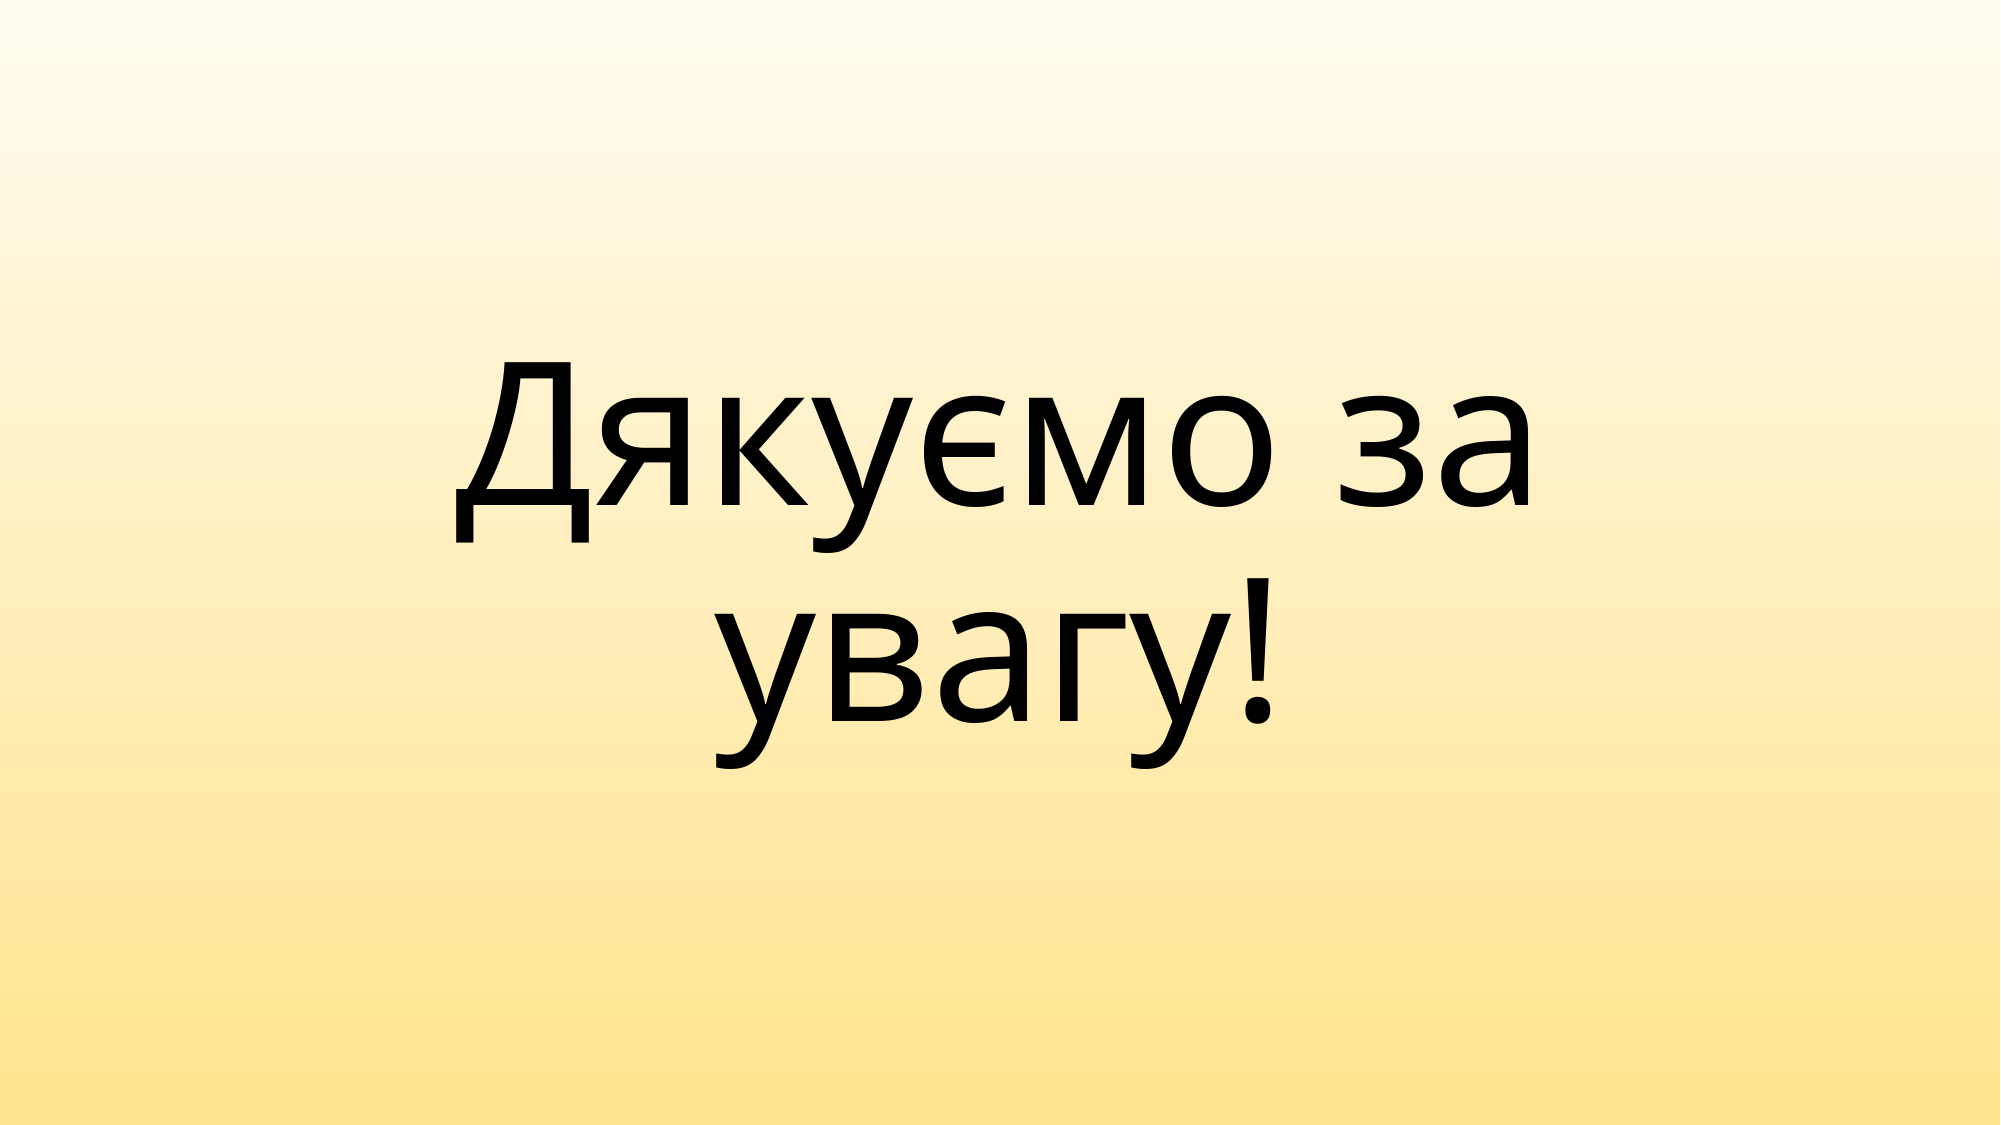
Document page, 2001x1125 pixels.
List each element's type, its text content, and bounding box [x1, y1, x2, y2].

title Дякуємо за увагу! [137, 132, 1863, 965]
